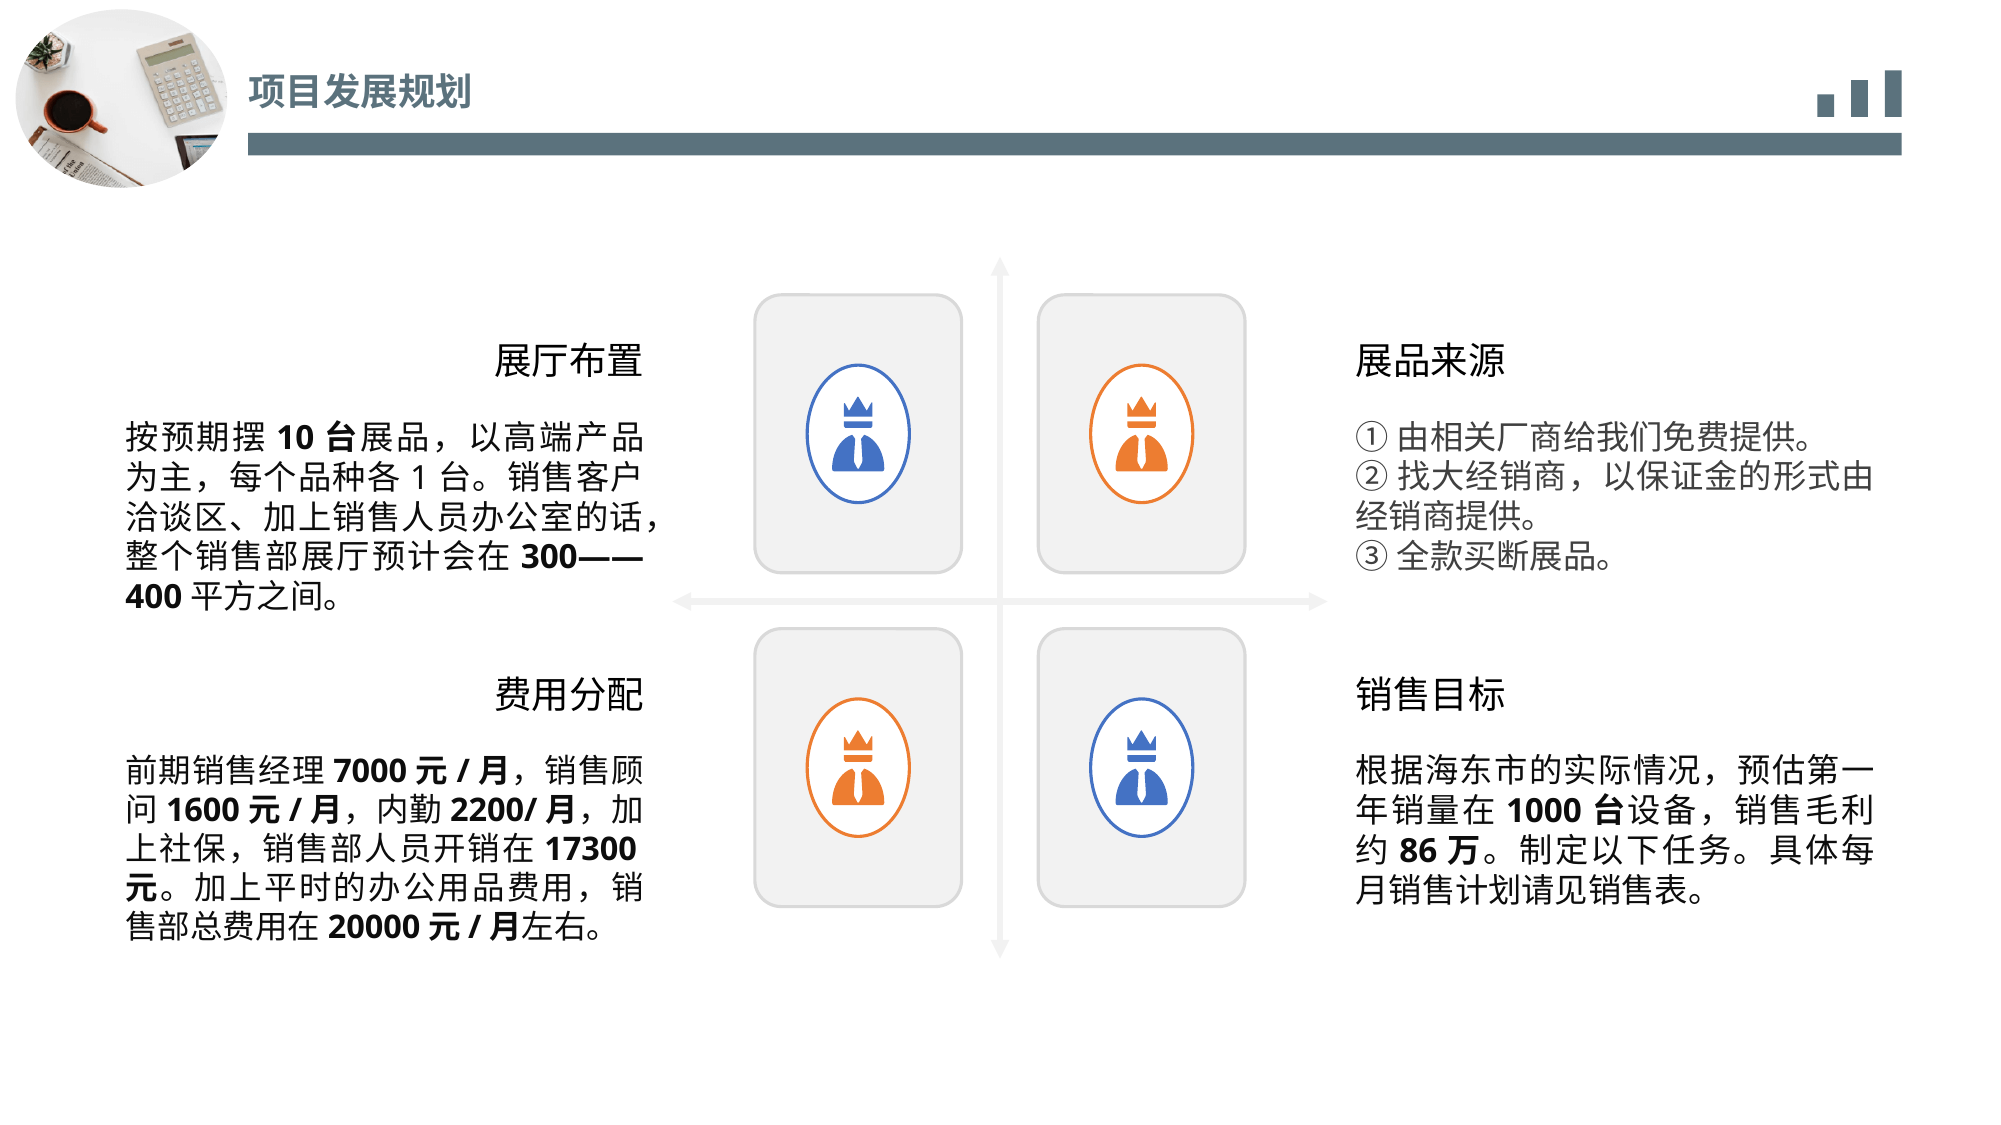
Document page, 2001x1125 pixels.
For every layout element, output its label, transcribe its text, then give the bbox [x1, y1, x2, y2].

text_box [247, 132, 1903, 156]
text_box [1817, 70, 1902, 117]
text_box 项目发展规划 [233, 60, 489, 121]
text_box [14, 8, 229, 189]
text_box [110, 256, 1890, 959]
